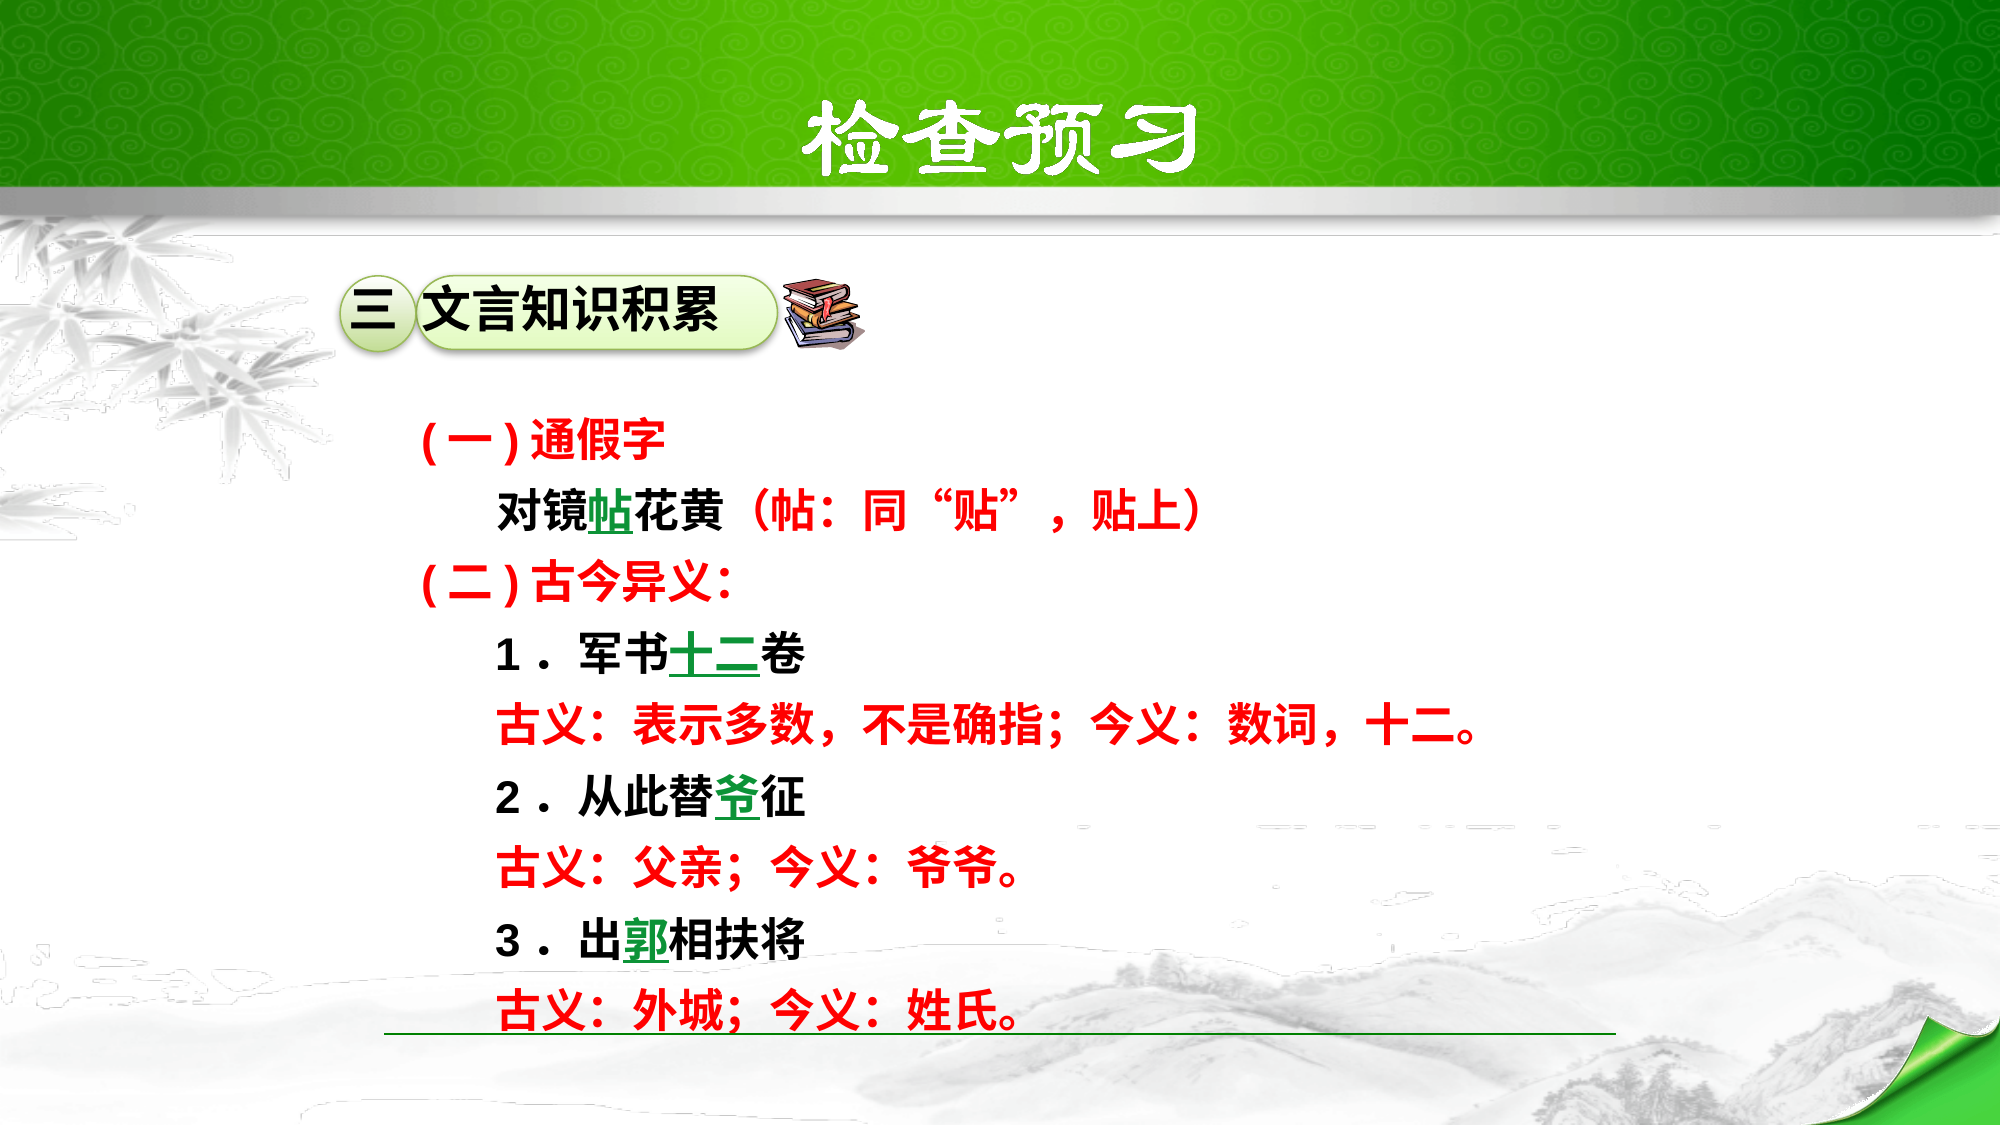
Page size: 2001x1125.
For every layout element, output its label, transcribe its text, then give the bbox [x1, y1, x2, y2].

text_box (一)通假字 对镜帖花黄（帖：同“贴”，贴上） (二)古今异义： 1．军书十二卷 古义：表示多数，不是确指；今义：数词，十二。 2．从此替爷征 古义：父亲；今义：爷爷。 3．出郭相扶将 古义：外城；今义：姓氏。 [406, 581, 1566, 776]
picture [0, 0, 2000, 570]
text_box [333, 270, 778, 352]
picture [0, 779, 2000, 1125]
